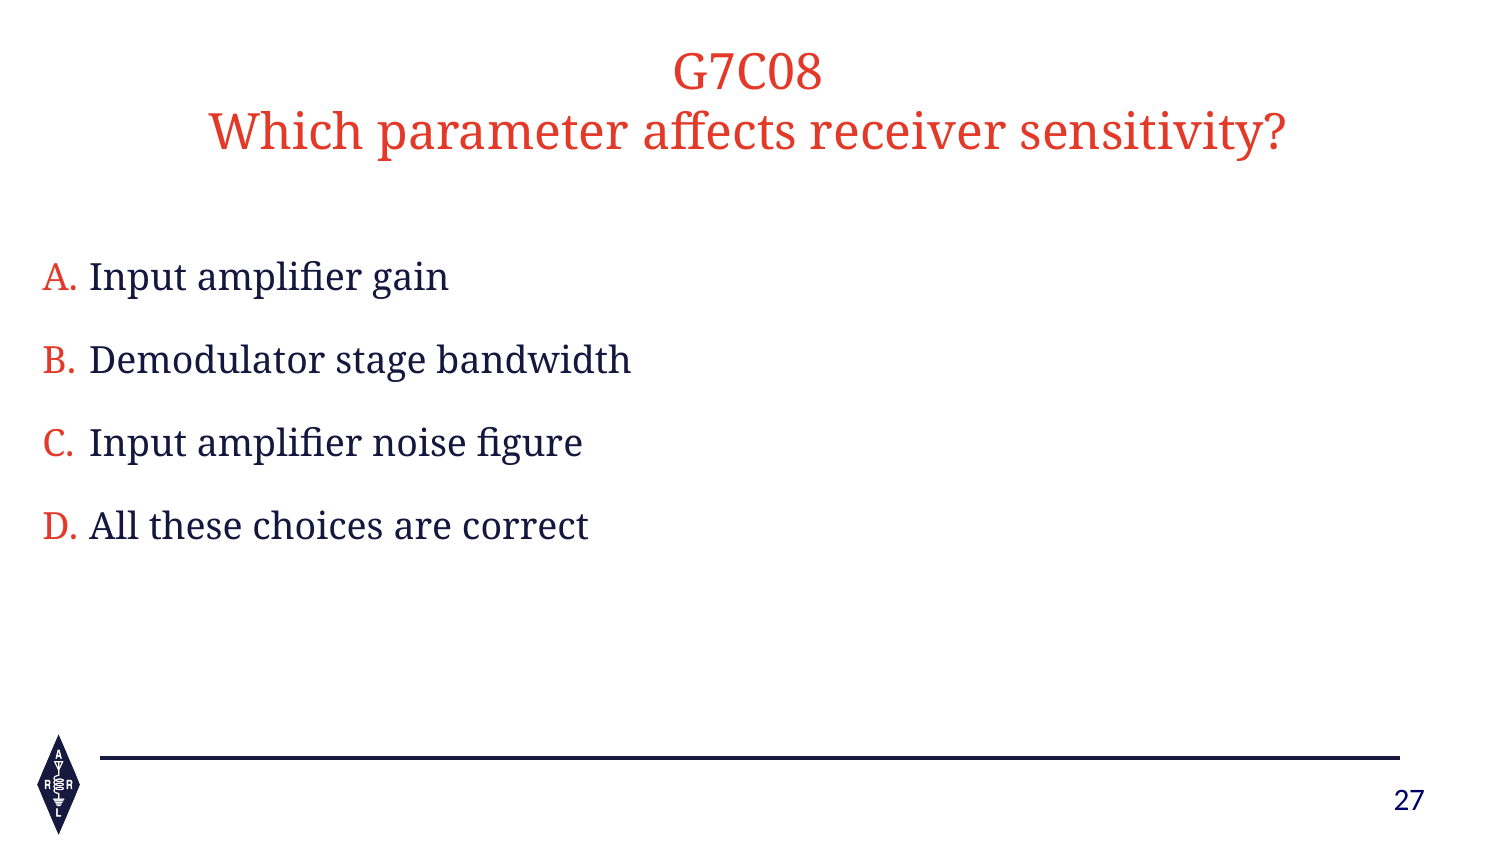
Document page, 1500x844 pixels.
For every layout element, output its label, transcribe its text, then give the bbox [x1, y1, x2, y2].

title G7C08 Which parameter affects receiver sensitivity? [23, 33, 1473, 202]
picture [37, 734, 80, 835]
slide_number 27 [1074, 768, 1425, 827]
list Input amplifier gain Demodulator stage bandwidth Input amplifier noise figure All these choices are correct [42, 224, 1449, 738]
